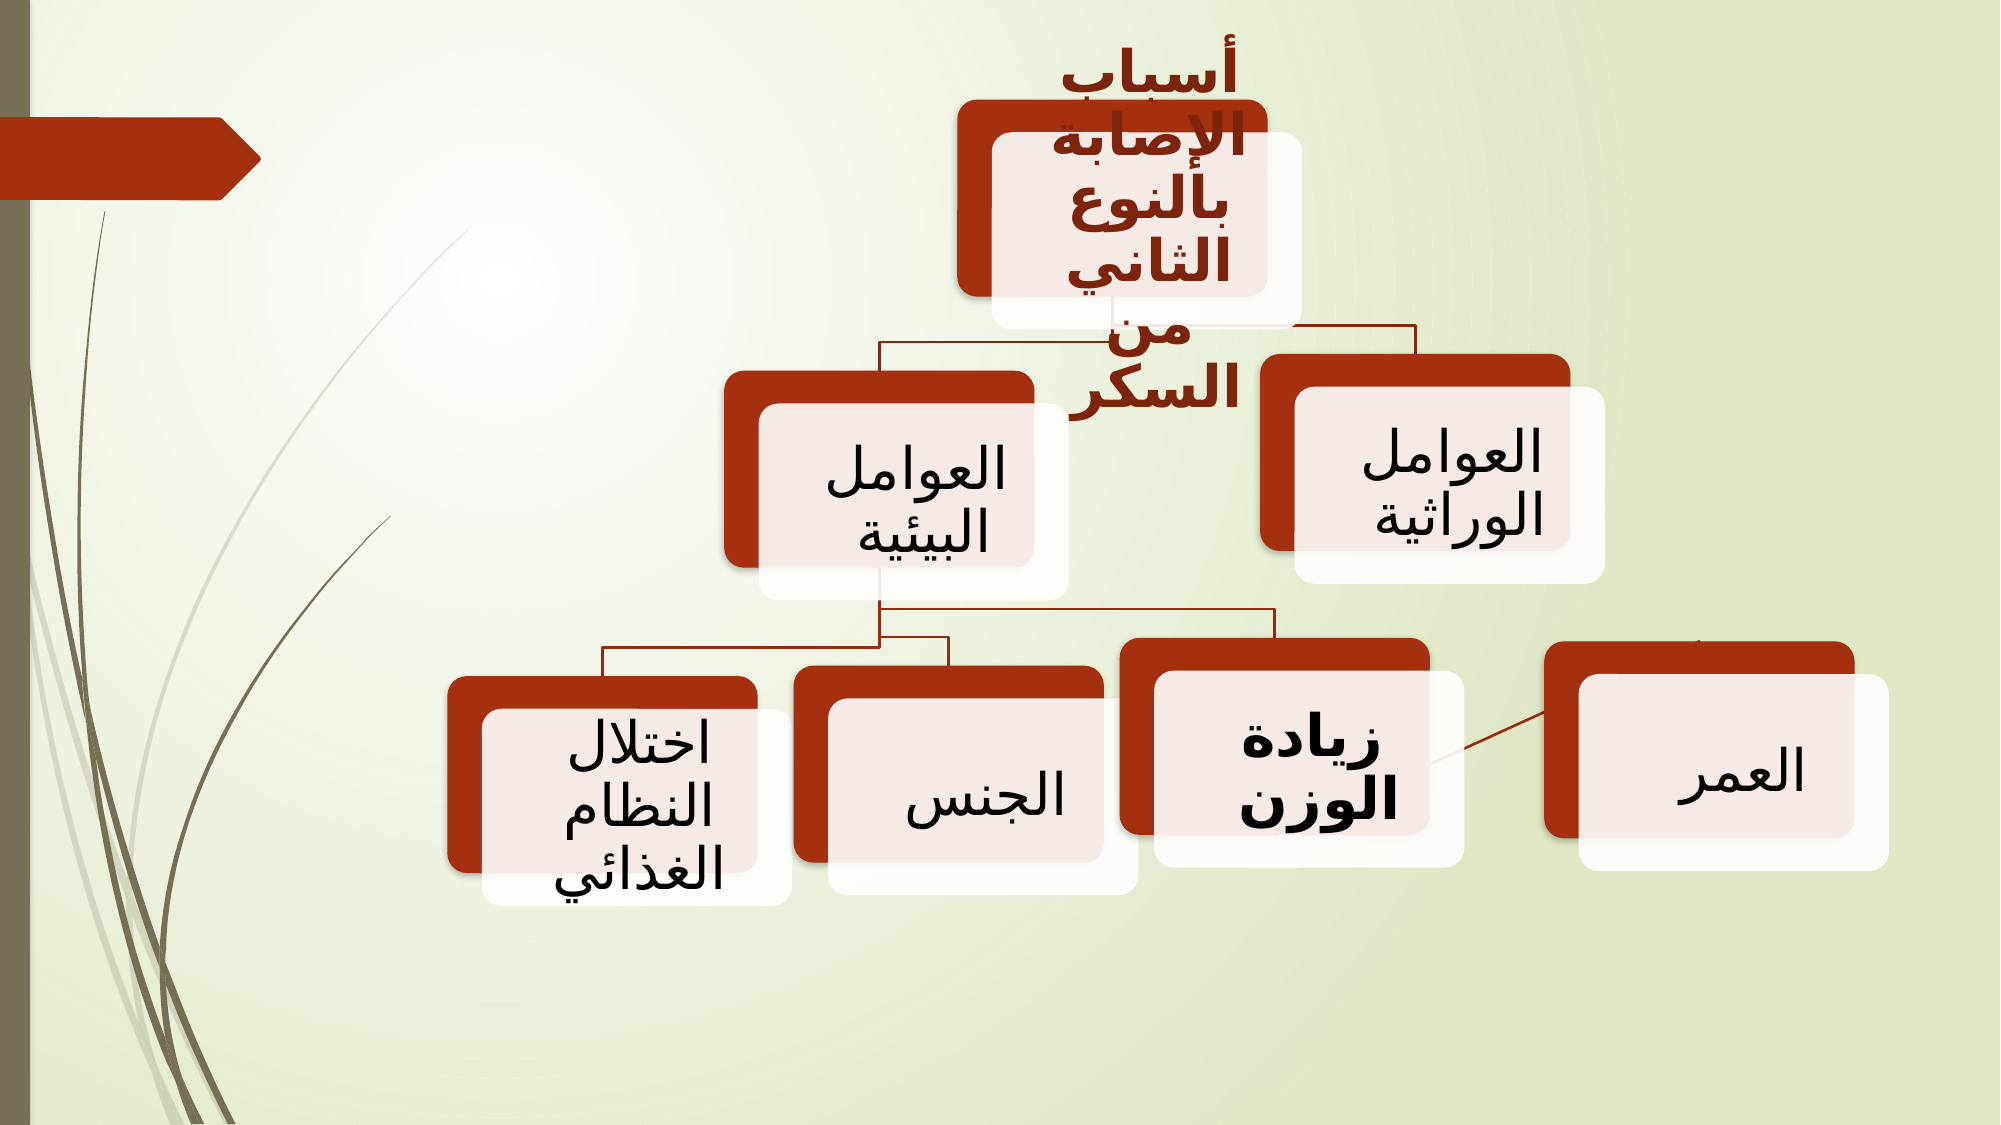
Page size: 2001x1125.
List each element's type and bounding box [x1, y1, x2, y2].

text_box [195, 132, 1890, 1125]
